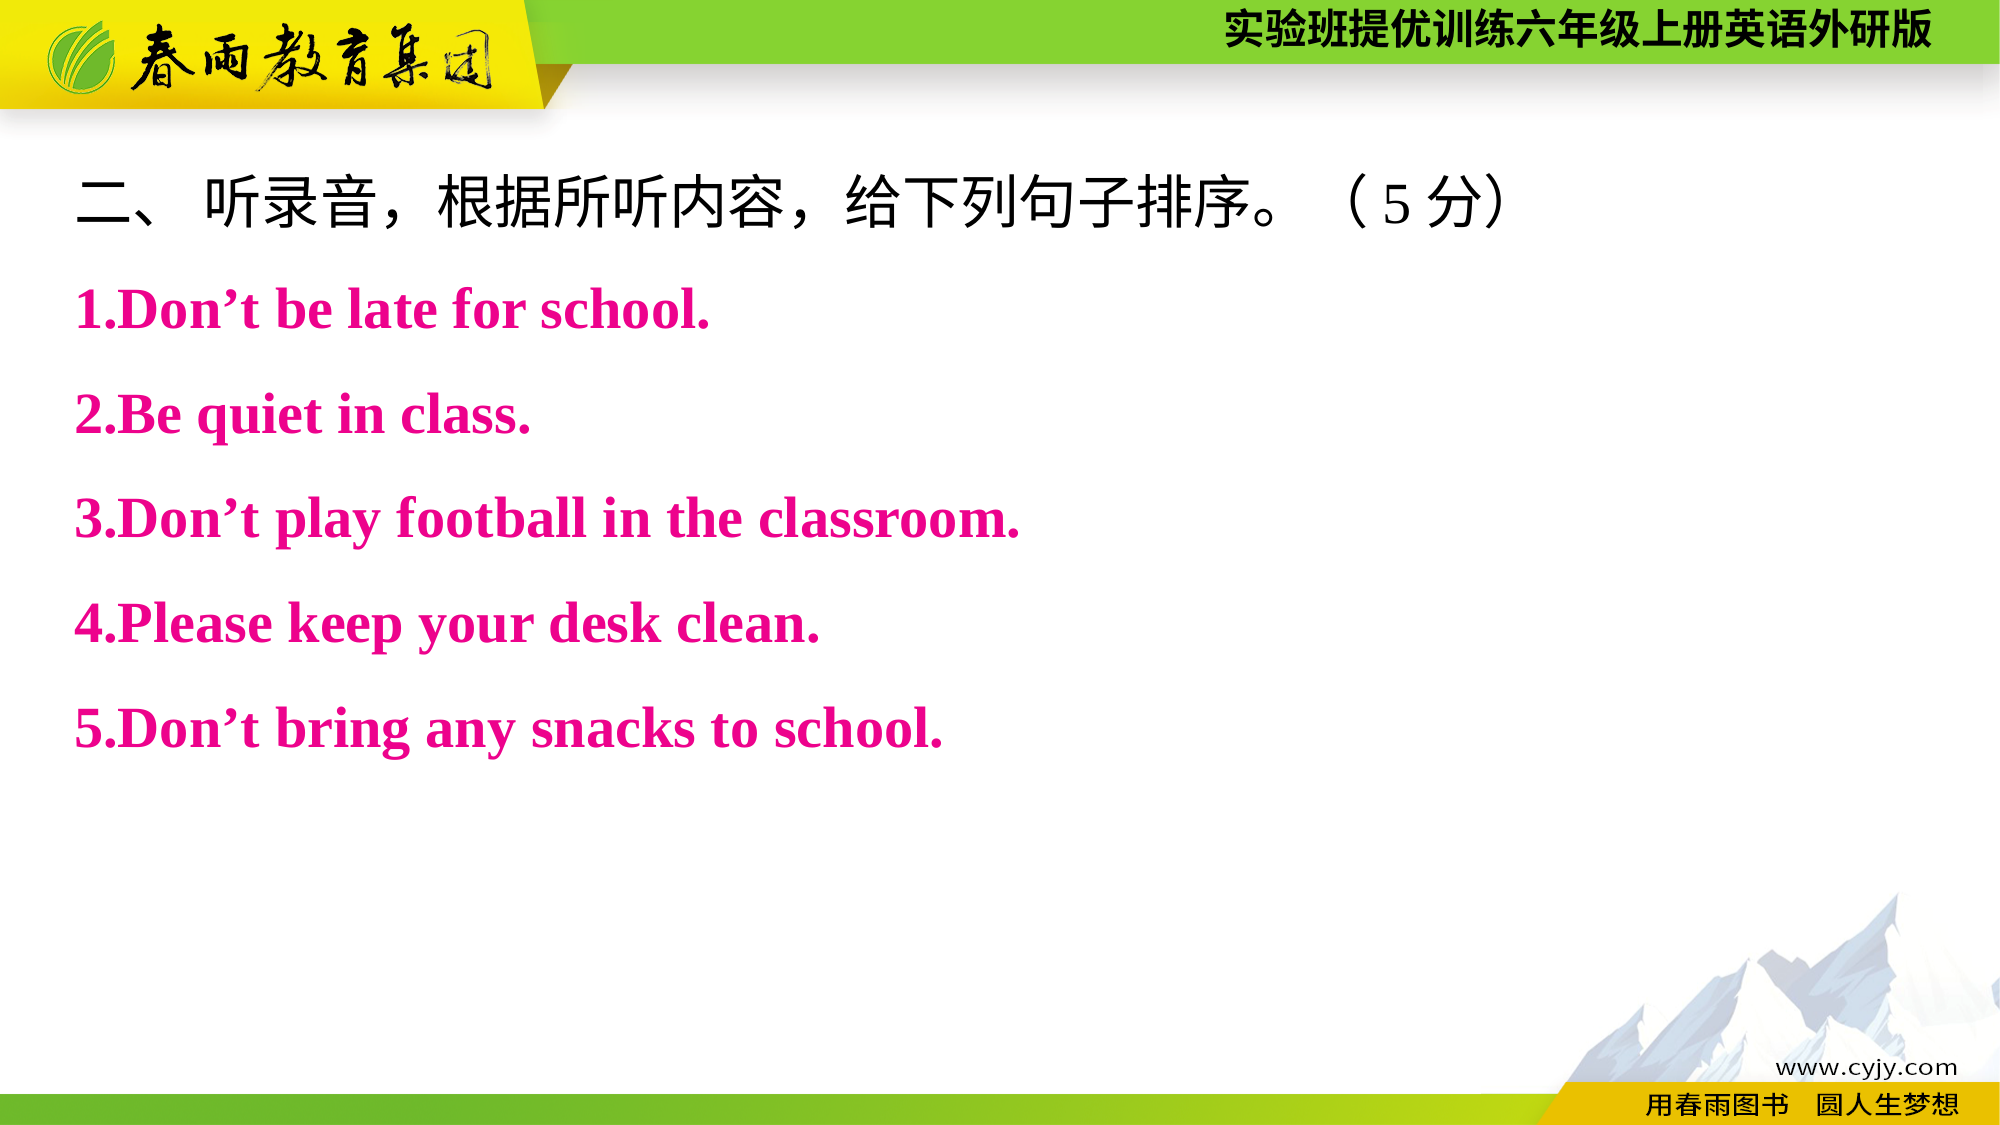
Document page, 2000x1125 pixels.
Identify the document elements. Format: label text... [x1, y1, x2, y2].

list 二、 听录音，根据所听内容，给下列句子排序。（5分） [59, 122, 1944, 227]
picture [0, 0, 2000, 1125]
text_box 1.Don’t be late for school. 2.Be quiet in class. 3.Don’t play football in the classroom. 4.Please keep your desk clean. 5.Don’t bring any snacks to school. [59, 227, 1944, 767]
